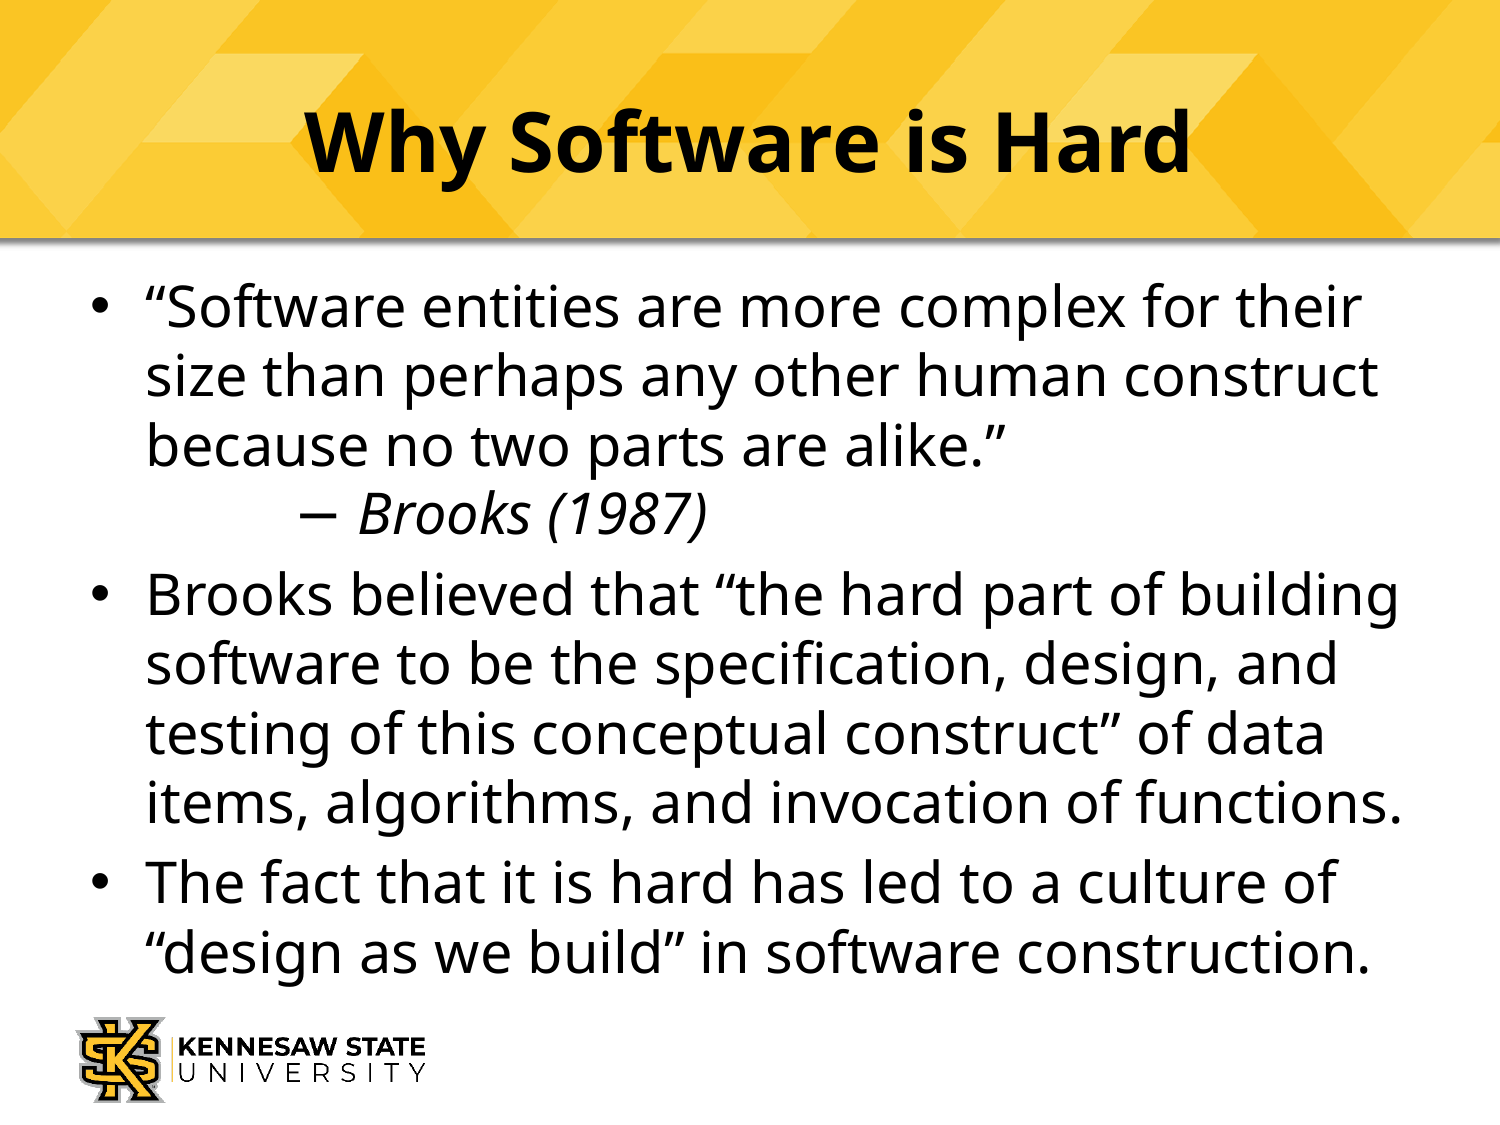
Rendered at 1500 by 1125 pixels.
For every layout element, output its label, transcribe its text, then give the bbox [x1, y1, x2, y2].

picture [0, 0, 1500, 251]
picture [75, 1017, 425, 1103]
title Why Software is Hard [75, 45, 1425, 233]
list “Software entities are more complex for their size than perhaps any other human construct because no two parts are alike.” − Brooks (1987) Brooks believed that “the hard part of building software to be the specification, design, and testing of this conceptual construct” of data items, algorithms, and invocation of functions. The fact that it is hard has led to a culture of “design as we build” in software construction. [75, 262, 1425, 1005]
